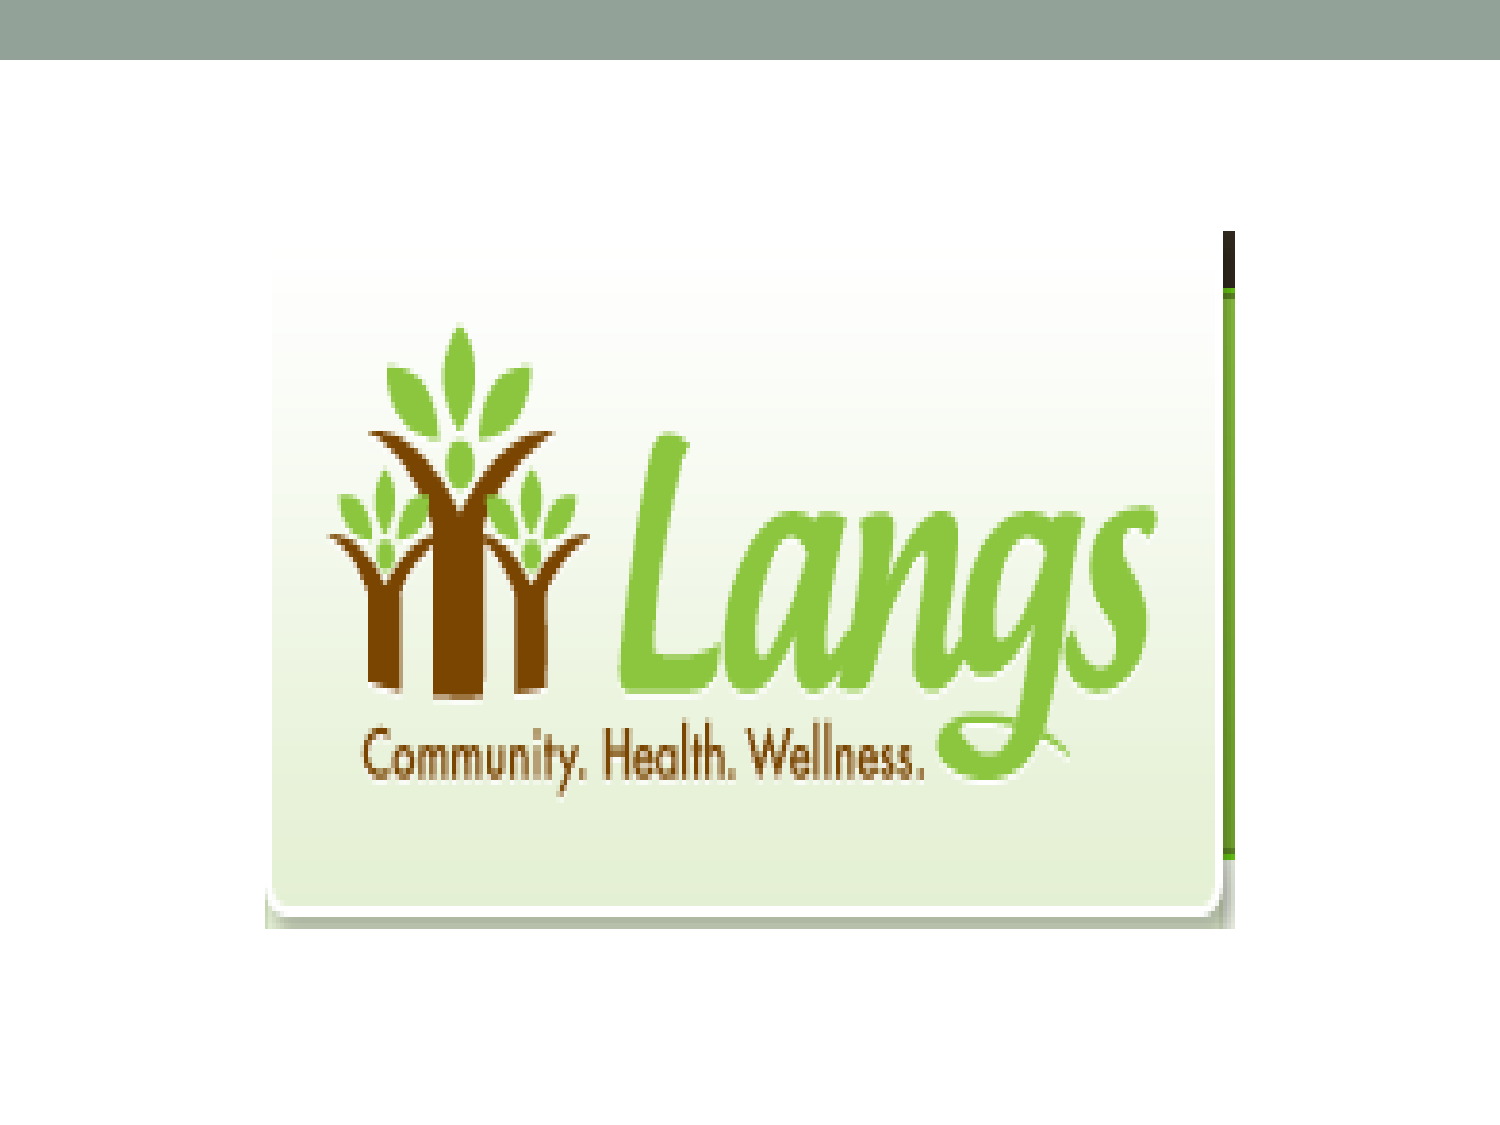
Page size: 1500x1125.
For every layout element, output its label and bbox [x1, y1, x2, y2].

picture [265, 231, 1235, 929]
